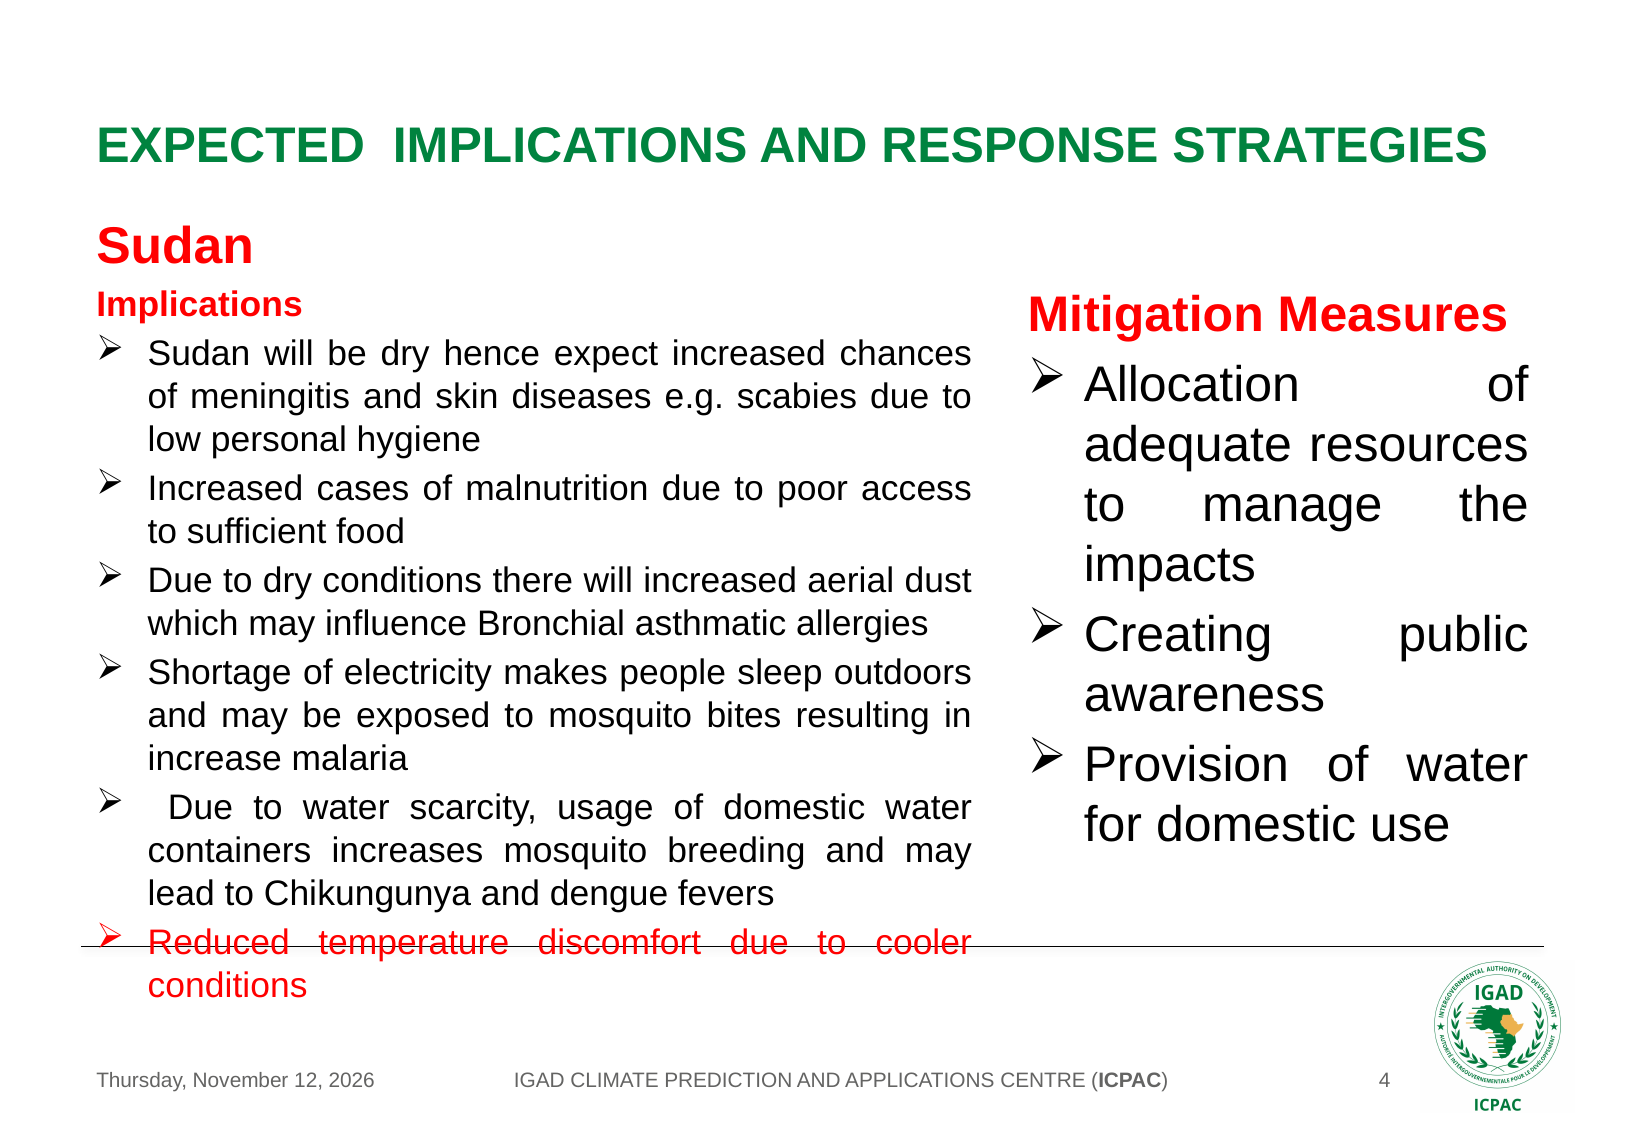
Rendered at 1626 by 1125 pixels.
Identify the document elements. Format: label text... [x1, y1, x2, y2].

slide_number 4 [1352, 1080, 1417, 1094]
title Expected IMPLICATIONS and response strategies [81, 45, 1544, 175]
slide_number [81, 1064, 461, 1094]
picture [1420, 960, 1575, 1113]
footer IGAD CLIMATE PREDICTION AND APPLICATIONS CENTRE (ICPAC) [487, 1064, 1195, 1094]
text_box Mitigation Measures Allocation of adequate resources to manage the impacts Creating public awareness Provision of water for domestic use [1012, 204, 1544, 1080]
list Sudan Implications Sudan will be dry hence expect increased chances of meningitis and skin diseases e.g. scabies due to low personal hygiene Increased cases of malnutrition due to poor access to sufficient food Due to dry conditions there will increased aerial dust which may influence Bronchial asthmatic allergies Shortage of electricity makes people sleep outdoors and may be exposed to mosquito bites resulting in increase malaria Due to water scarcity, usage of domestic water containers increases mosquito breeding and may lead to Chikungunya and dengue fevers Reduced temperature discomfort due to cooler conditions [81, 204, 988, 1035]
